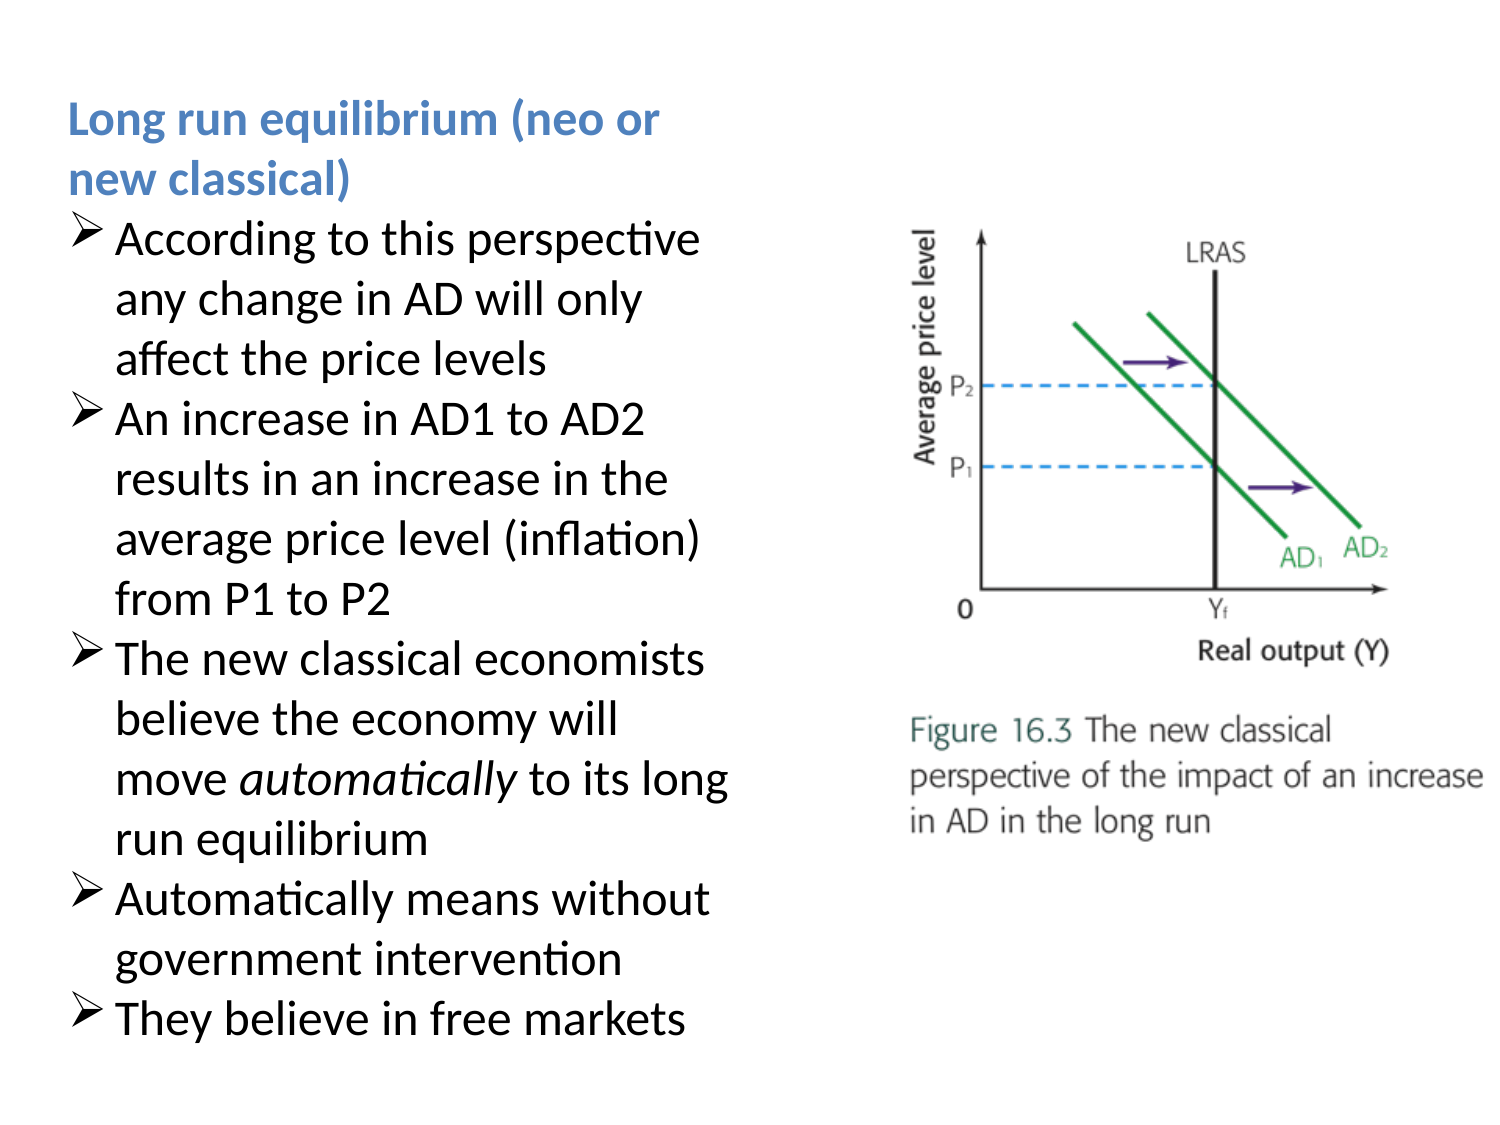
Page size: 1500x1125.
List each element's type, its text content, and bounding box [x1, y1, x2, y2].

text_box Long run equilibrium (neo or new classical) According to this perspective any change in AD will only affect the price levels An increase in AD1 to AD2 results in an increase in the average price level (inflation) from P1 to P2 The new classical economists believe the economy will move automatically to its long run equilibrium Automatically means without government intervention They believe in free markets [53, 78, 750, 1125]
picture [903, 228, 1500, 874]
